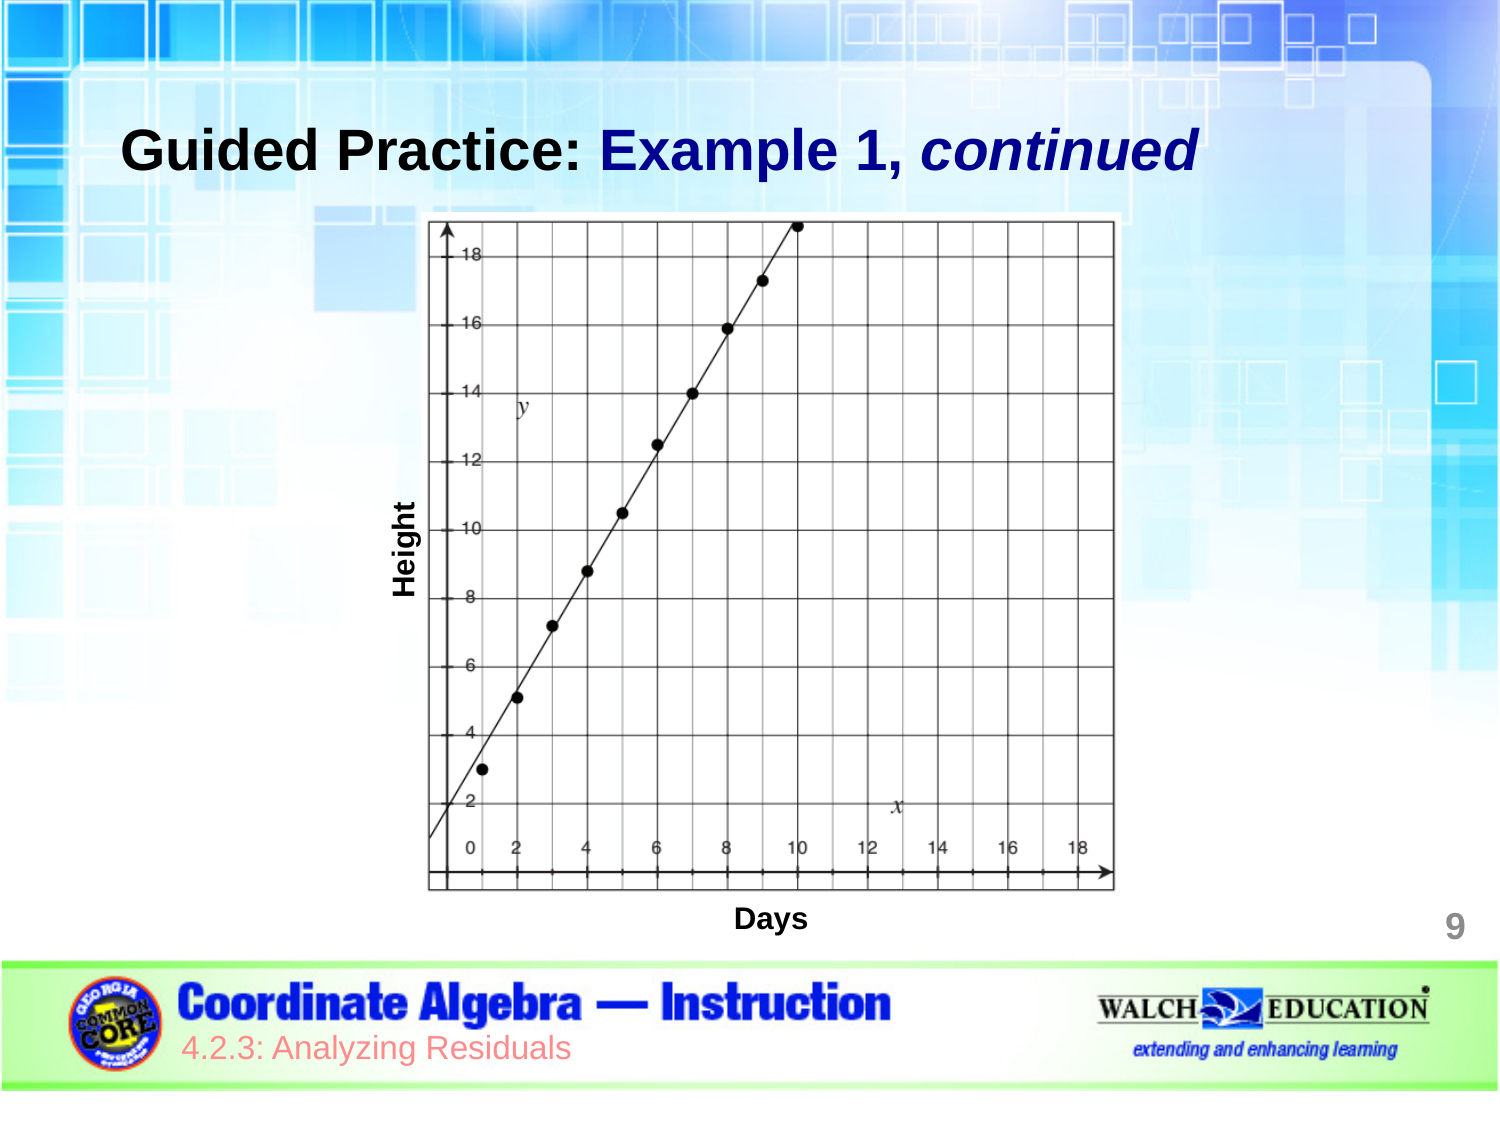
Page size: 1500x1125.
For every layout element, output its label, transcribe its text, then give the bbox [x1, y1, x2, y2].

slide_number 9 [1361, 901, 1481, 949]
footer 4.2.3: Analyzing Residuals [166, 1024, 1080, 1069]
picture [1, 0, 1500, 1091]
subtitle Guided Practice: Example 1, continued [105, 105, 1394, 925]
text_box Days [434, 910, 1109, 943]
text_box Height [375, 224, 415, 877]
